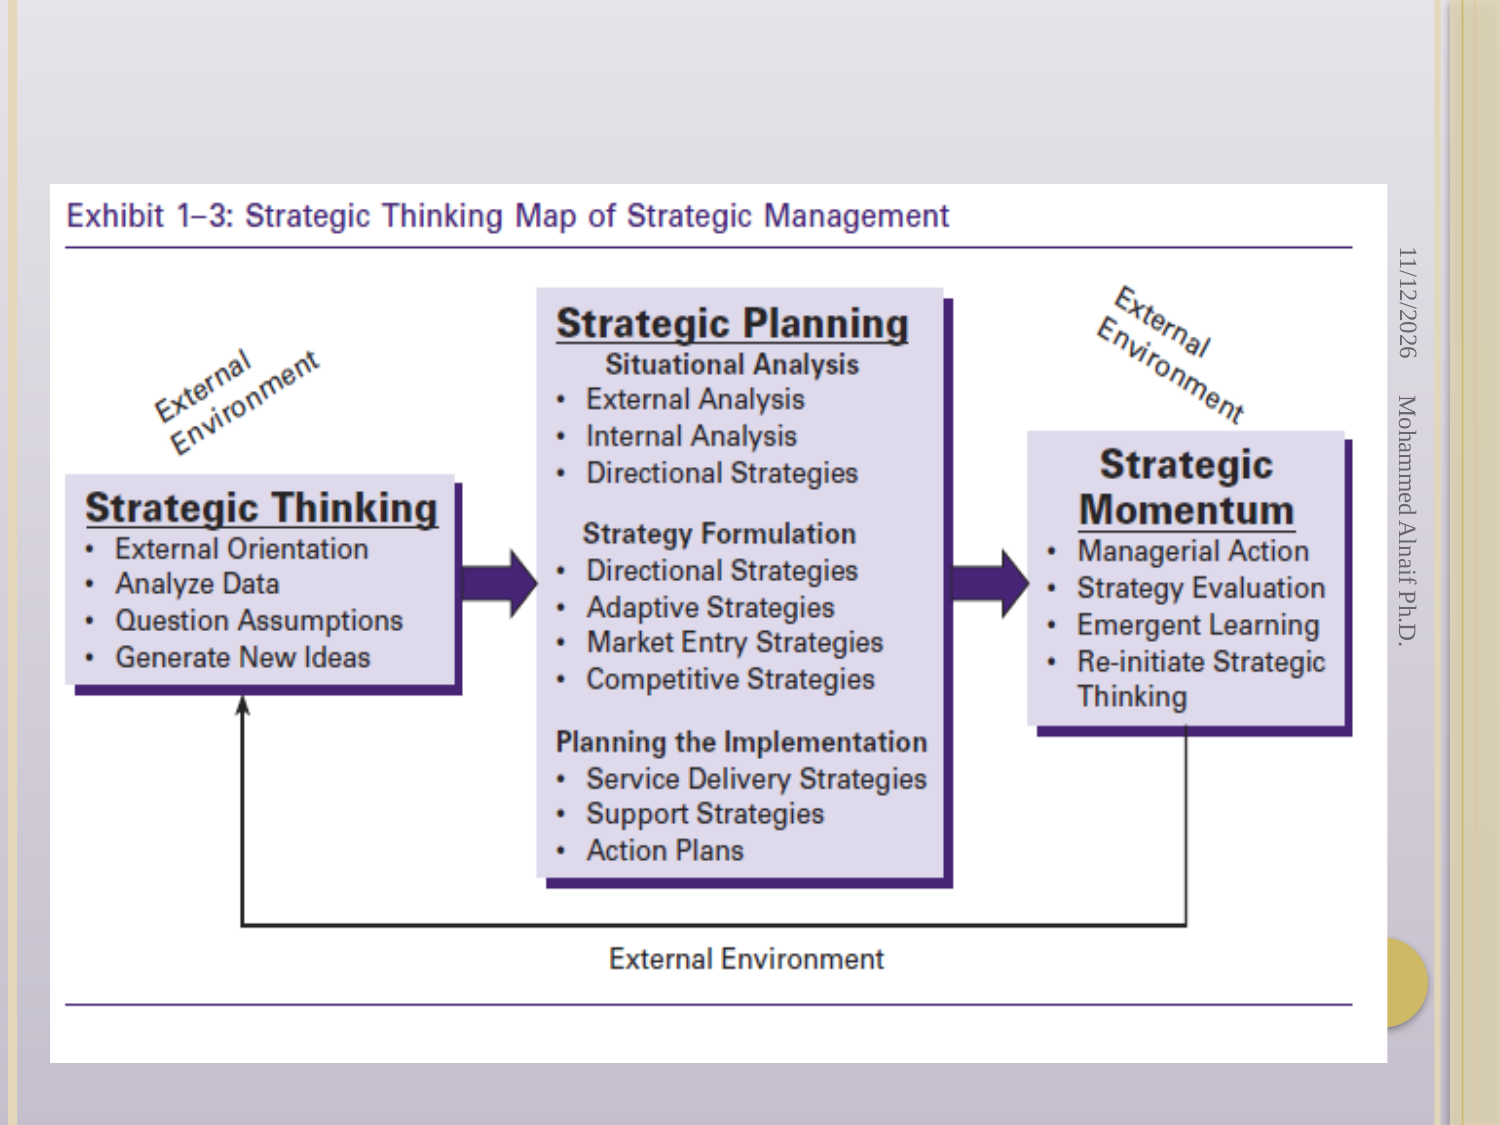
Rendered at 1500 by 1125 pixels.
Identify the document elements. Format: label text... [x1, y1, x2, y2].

footer Mohammed Alnaif Ph.D. [1394, 380, 1440, 906]
picture [49, 183, 1388, 1063]
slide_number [1378, 43, 1442, 374]
